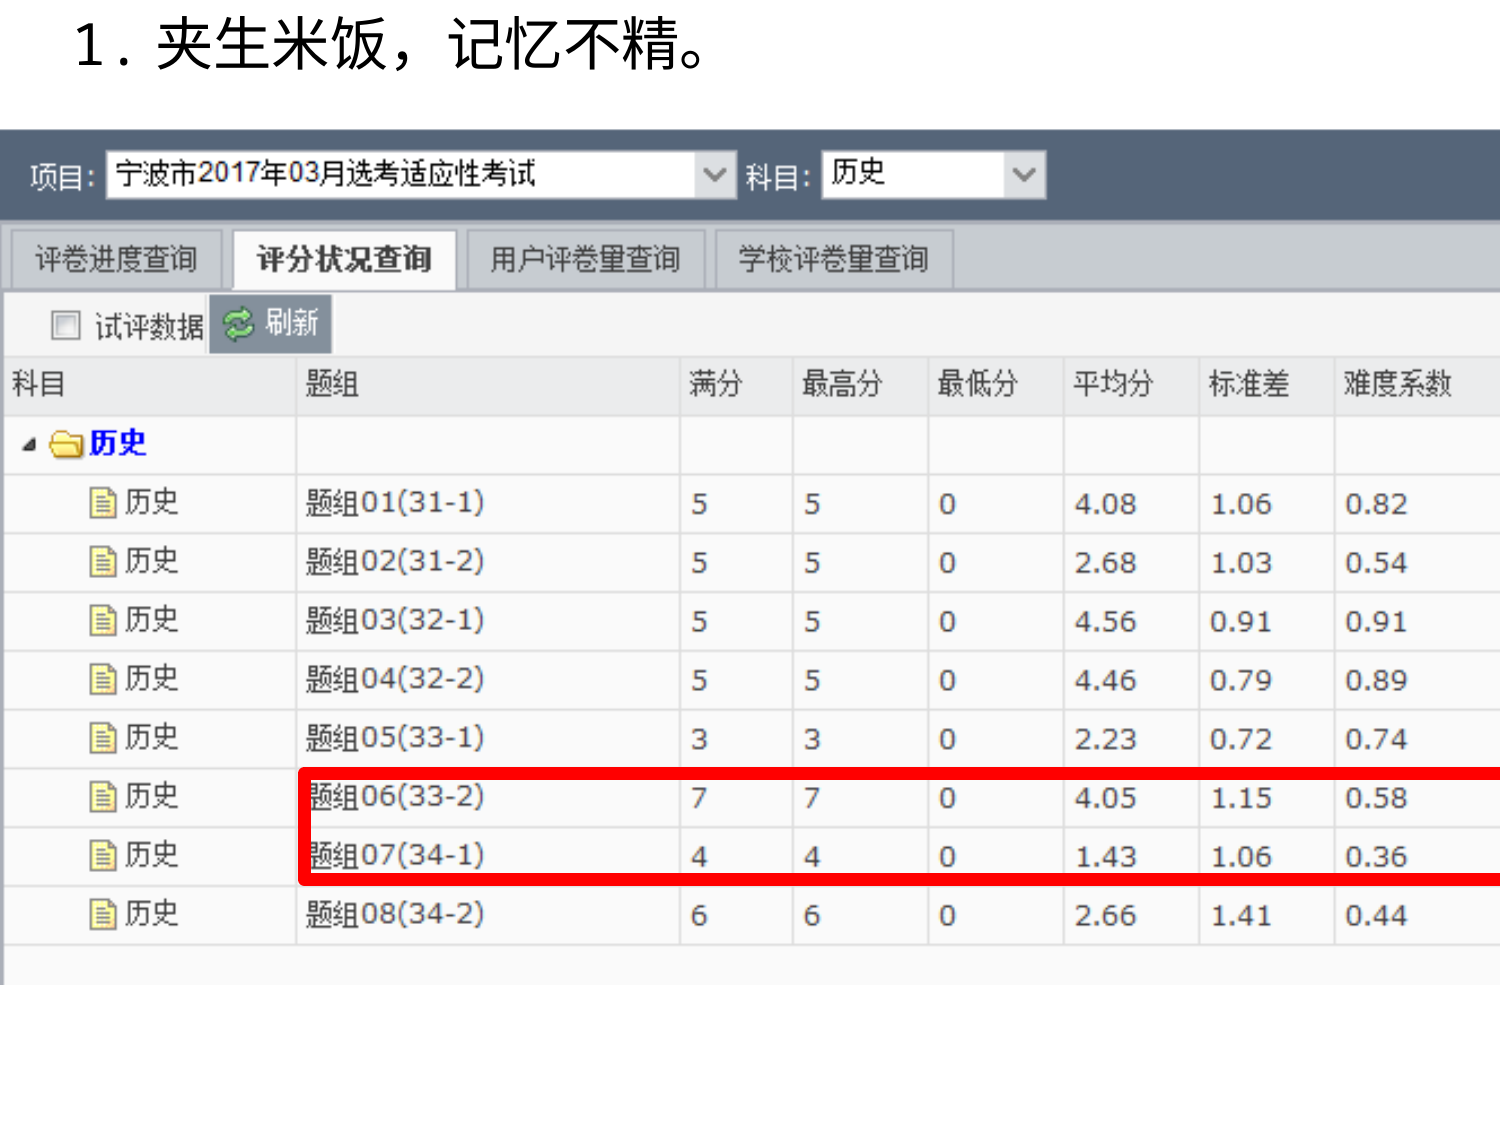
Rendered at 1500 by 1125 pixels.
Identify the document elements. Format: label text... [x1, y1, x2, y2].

picture [0, 128, 1500, 985]
text_box 1.夹生米饭，记忆不精。 [12, 0, 710, 85]
